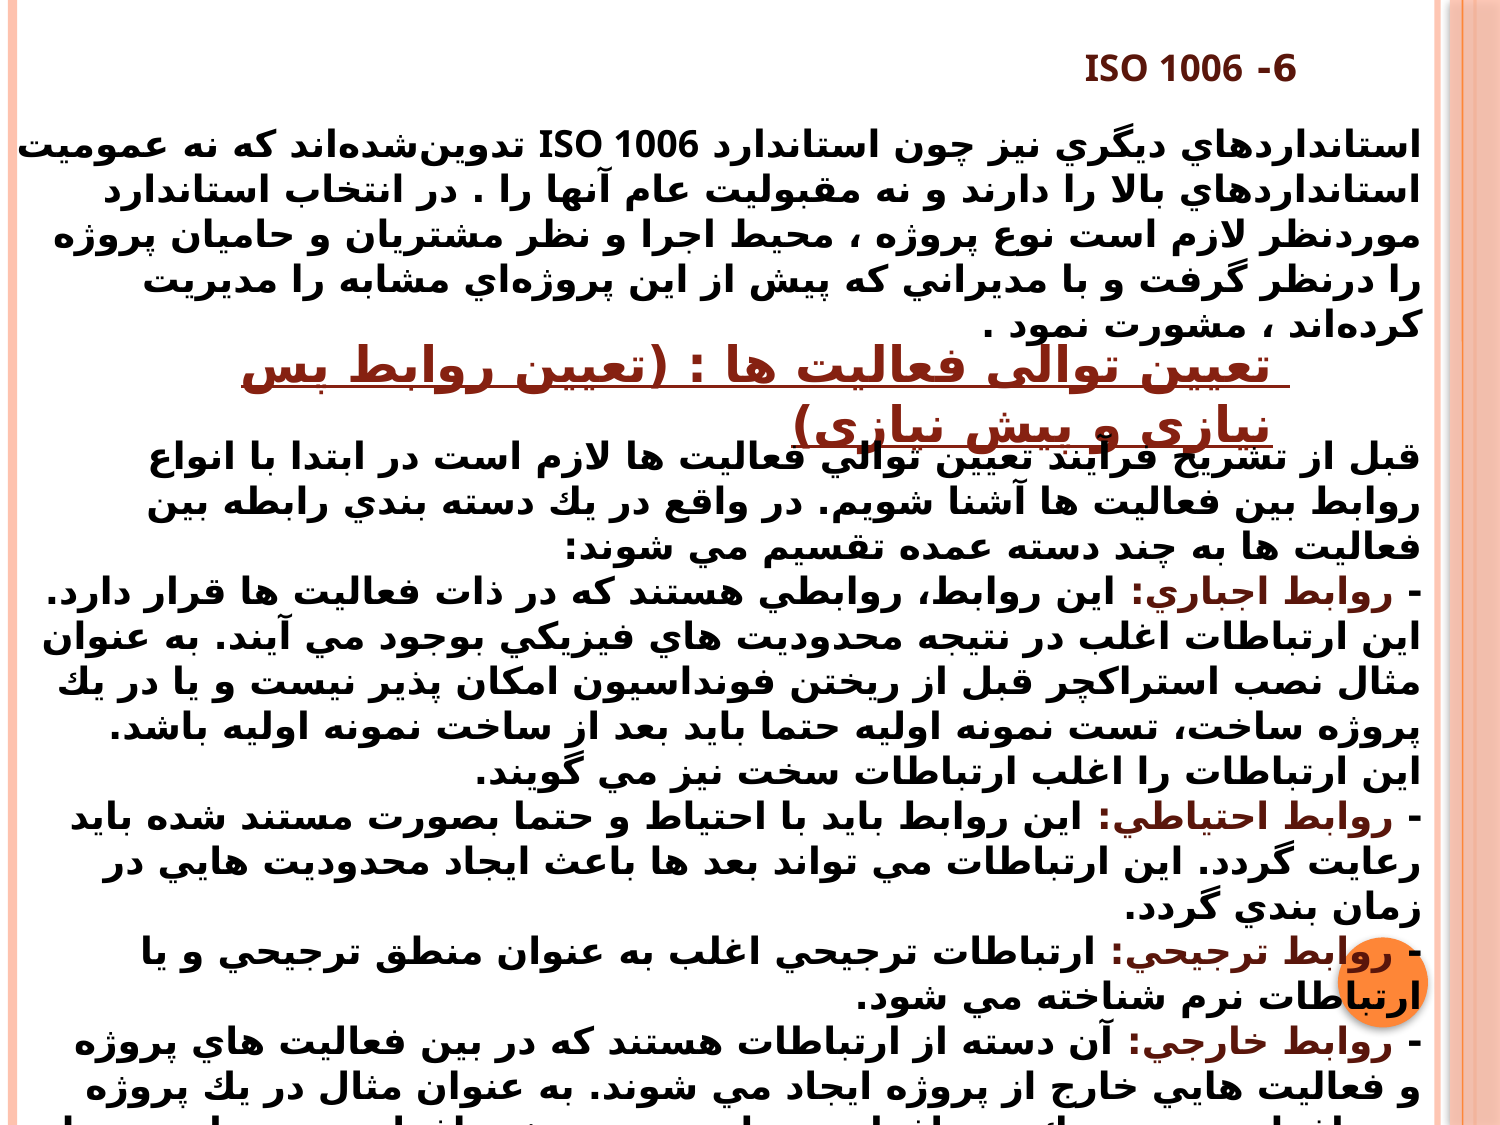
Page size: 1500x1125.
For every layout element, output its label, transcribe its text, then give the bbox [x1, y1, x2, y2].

text_box قبل از تشريح فرآيند تعيين توالي فعاليت ها لازم است در ابتدا با انواع روابط بين فعاليت ها آشنا شويم. در واقع در يك دسته بندي رابطه بين فعاليت ها به چند دسته عمده تقسيم مي شوند: - روابط اجباري: اين روابط، روابطي هستند كه در ذات فعاليت ها قرار دارد. اين ارتباطات اغلب در نتيجه محدوديت هاي فيزيكي بوجود مي آيند. به عنوان مثال نصب استراكچر قبل از ريختن فونداسيون امكان پذير نيست و يا در يك پروژه ساخت، تست نمونه اوليه حتما بايد بعد از ساخت نمونه اوليه باشد. اين ارتباطات را اغلب ارتباطات سخت نيز مي گويند. - روابط احتياطي: اين روابط بايد با احتياط و حتما بصورت مستند شده بايد رعايت گردد. اين ارتباطات مي تواند بعد ها باعث ايجاد محدوديت هايي در زمان بندي گردد. - روابط ترجيحي: ارتباطات ترجيحي اغلب به عنوان منطق ترجيحي و يا ارتباطات نرم شناخته مي شود. - روابط خارجي: آن دسته از ارتباطات هستند كه در بين فعاليت هاي پروژه و فعاليت هايي خارج از پروژه ايجاد مي شوند. به عنوان مثال در يك پروژه نرم افزاري، تست يك نرم افزار منوط به تهيه سخت افزار مورد نظر توسط يك منبع خارجي است. [24, 424, 1438, 1125]
text_box استانداردهاي ديگري نيز چون استاندارد ISO 1006 تدوين‌شده‌اند كه نه‌ عموميت استانداردهاي بالا را دارند و نه مقبوليت عام آنها را . در انتخاب استاندارد موردنظر لازم است نوع پروژه ، محيط اجرا و نظر مشتريان و حاميان پروژه را درنظر گرفت و با مديراني كه پيش ‌از اين پروژه‌اي مشابه را مديريت ‌كرده‌اند ، مشورت‌ نمود . [0, 112, 1438, 353]
title 6- ISO 1006 [999, 37, 1313, 112]
text_box تعیین توالی فعالیت ها : (تعیین روابط پس نیازی و پیش نیازی) [212, 324, 1288, 424]
